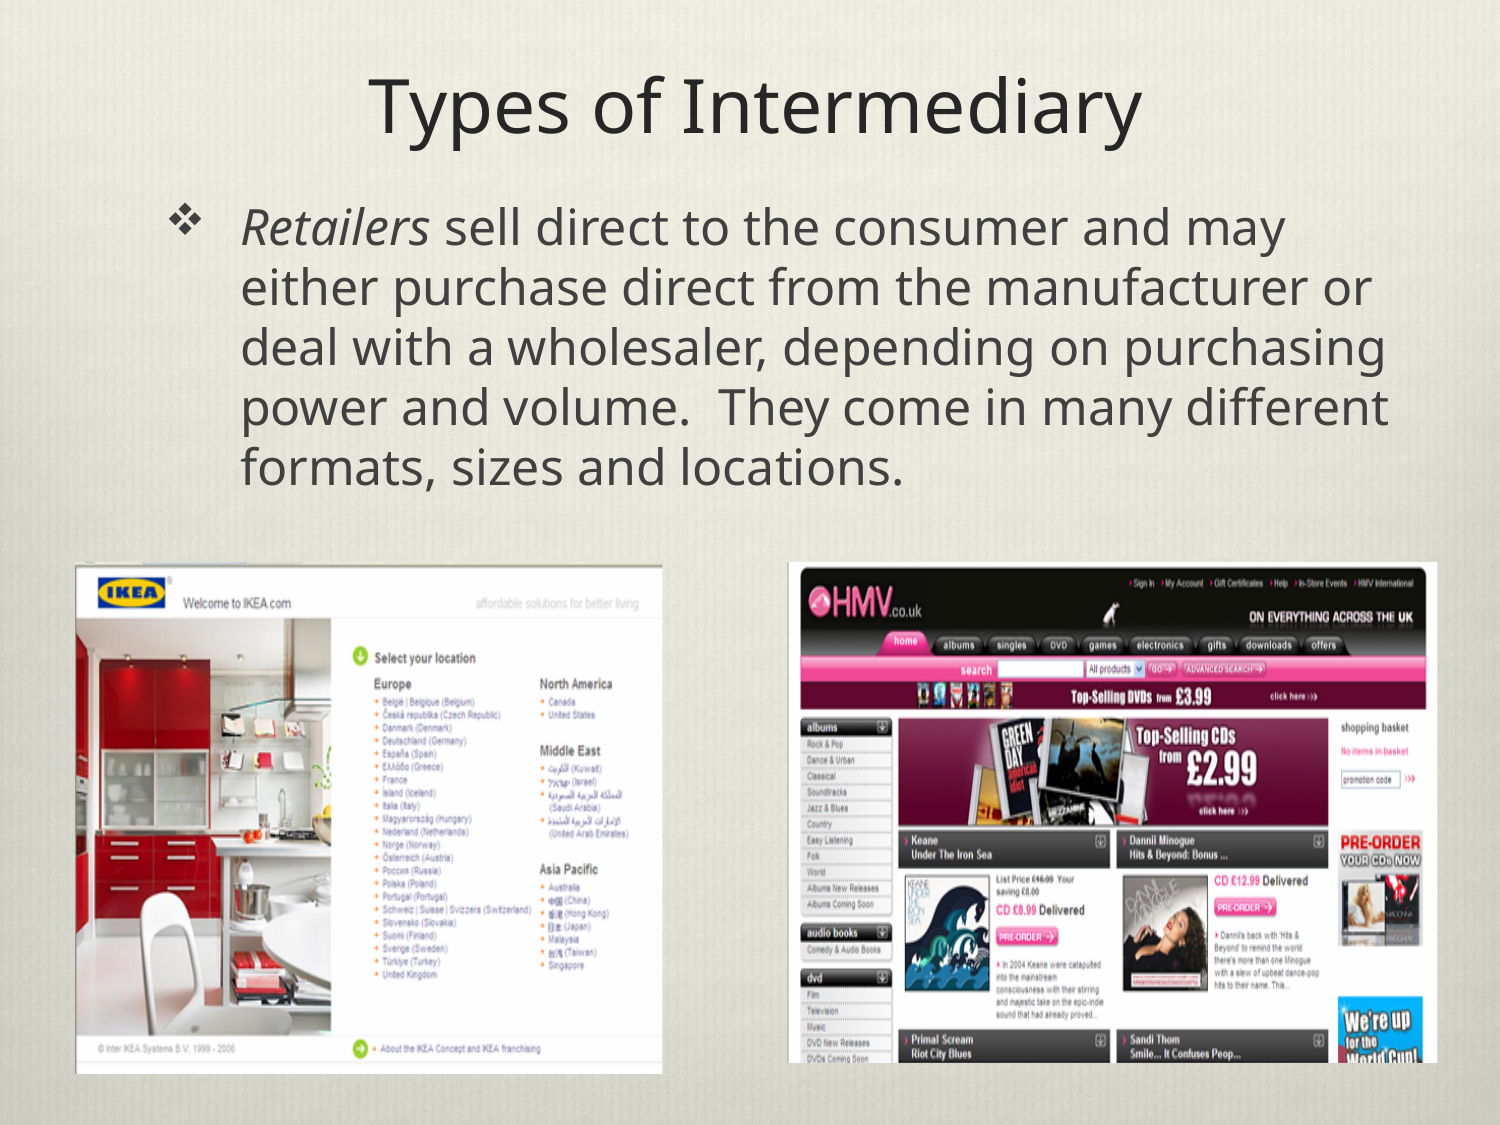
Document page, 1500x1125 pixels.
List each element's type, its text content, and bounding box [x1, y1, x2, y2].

picture [73, 561, 664, 1075]
list Retailers sell direct to the consumer and may either purchase direct from the manufacturer or deal with a wholesaler, depending on purchasing power and volume. They come in many different formats, sizes and locations. [150, 187, 1425, 988]
title Types of Intermediary [87, 45, 1425, 163]
picture [786, 561, 1439, 1064]
